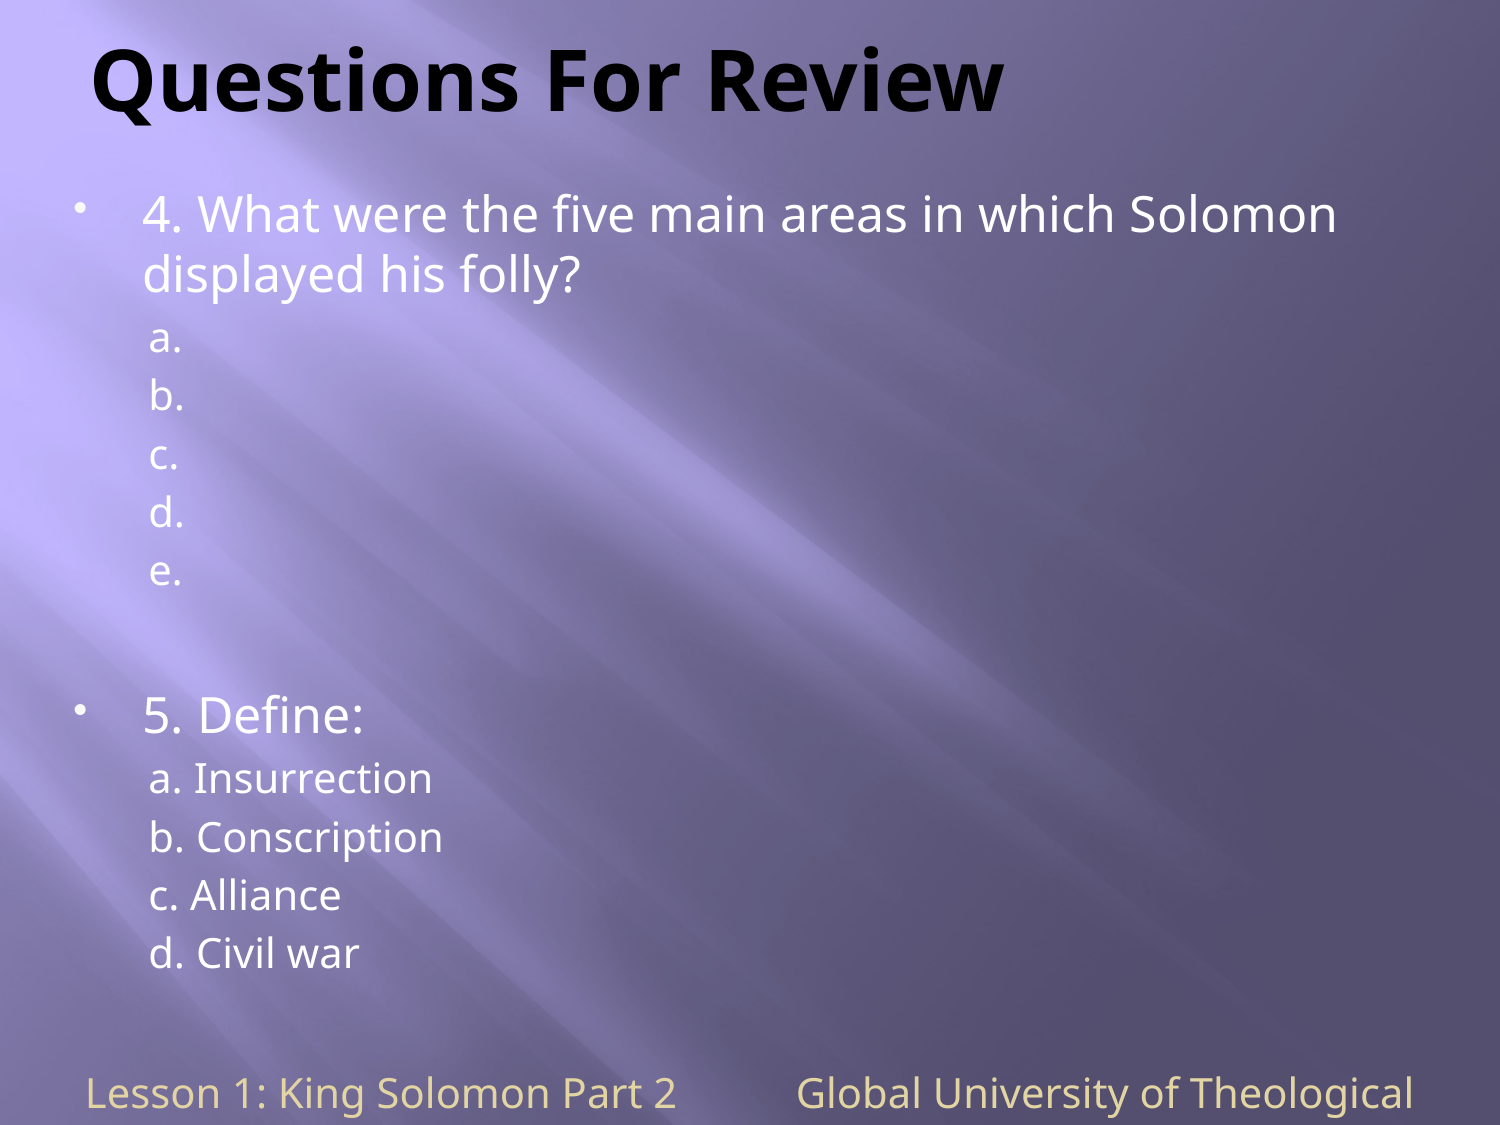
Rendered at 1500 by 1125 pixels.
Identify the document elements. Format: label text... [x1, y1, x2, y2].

list 4. What were the five main areas in which Solomon displayed his folly? a. b. c. d. e. 5. Define: a. Insurrection b. Conscription c. Alliance d. Civil war [37, 174, 1425, 1013]
title Questions For Review [75, 0, 1425, 155]
text_box Lesson 1: King Solomon Part 2 Global University of Theological Studies [0, 1059, 1500, 1125]
